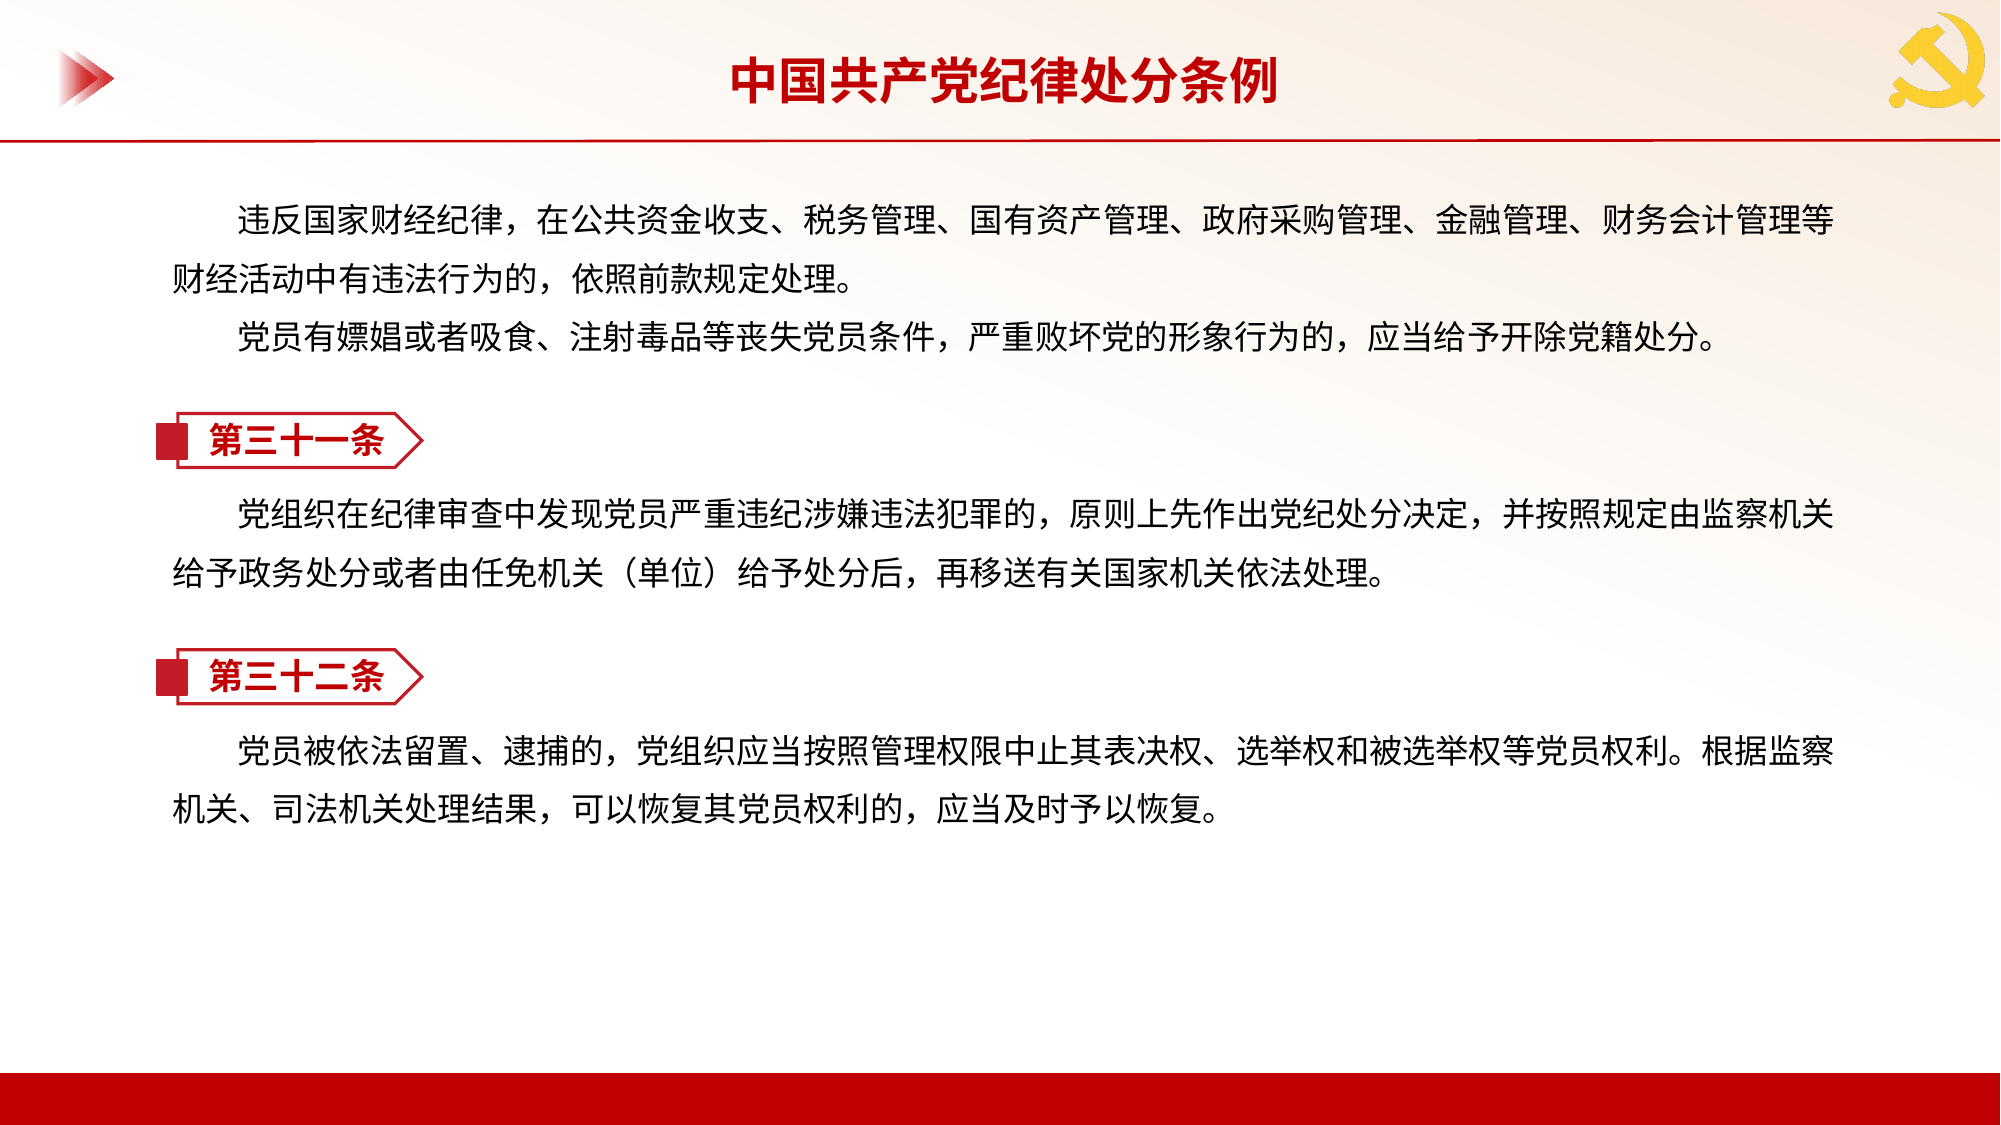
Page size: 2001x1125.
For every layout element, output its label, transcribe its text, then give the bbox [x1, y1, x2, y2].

picture [1889, 12, 1985, 108]
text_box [156, 646, 422, 705]
text_box [0, 1072, 2000, 1125]
text_box 违反国家财经纪律，在公共资金收支、税务管理、国有资产管理、政府采购管理、金融管理、财务会计管理等财经活动中有违法行为的，依照前款规定处理。 党员有嫖娼或者吸食、注射毒品等丧失党员条件，严重败坏党的形象行为的，应当给予开除党籍处分。 [157, 173, 1850, 266]
text_box 中国共产党纪律处分条例 [303, 29, 1705, 117]
text_box 党组织在纪律审查中发现党员严重违纪涉嫌违法犯罪的，原则上先作出党纪处分决定，并按照规定由监察机关给予政务处分或者由任免机关（单位）给予处分后，再移送有关国家机关依法处理。 [157, 467, 1850, 550]
text_box 党员被依法留置、逮捕的，党组织应当按照管理权限中止其表决权、选举权和被选举权等党员权利。根据监察机关、司法机关处理结果，可以恢复其党员权利的，应当及时予以恢复。 [157, 703, 1850, 786]
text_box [156, 410, 422, 469]
